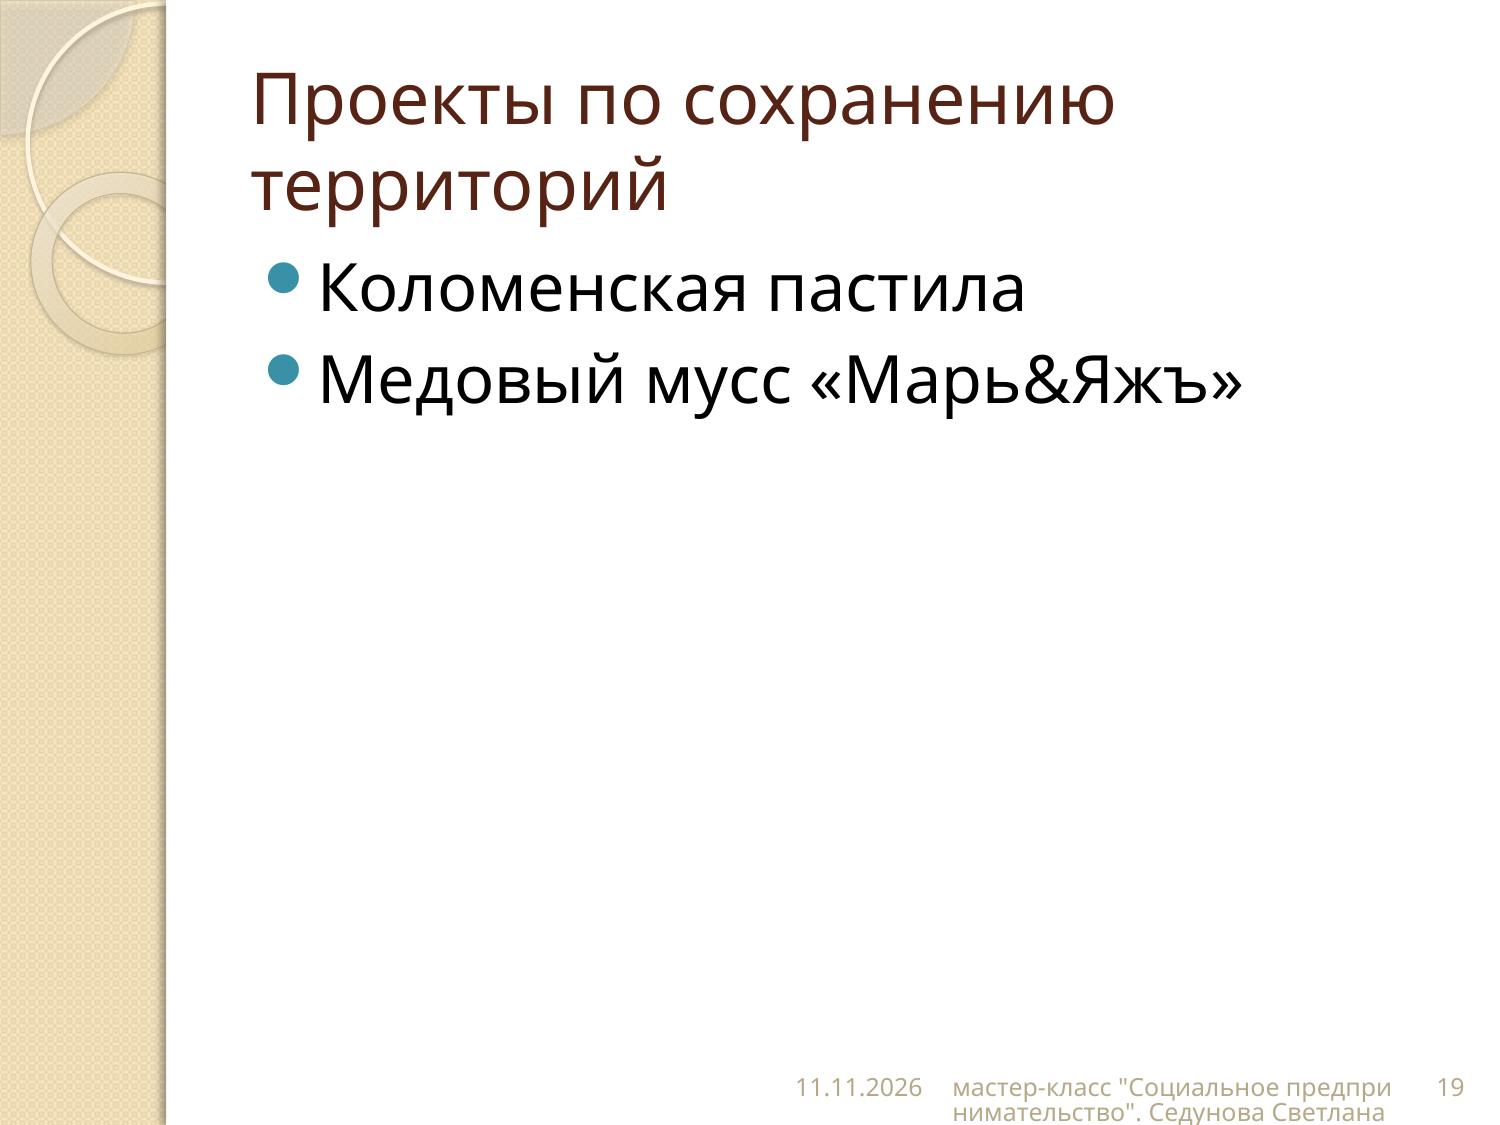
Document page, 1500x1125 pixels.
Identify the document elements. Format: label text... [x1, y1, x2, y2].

title Проекты по сохранению территорий [235, 45, 1466, 233]
footer мастер-класс "Социальное предпринимательство". Седунова Светлана [937, 1034, 1413, 1113]
list Коломенская пастила Медовый мусс «Марь&Яжъ» [235, 237, 1466, 1025]
slide_number 19 [1413, 1034, 1488, 1113]
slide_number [587, 1034, 937, 1113]
